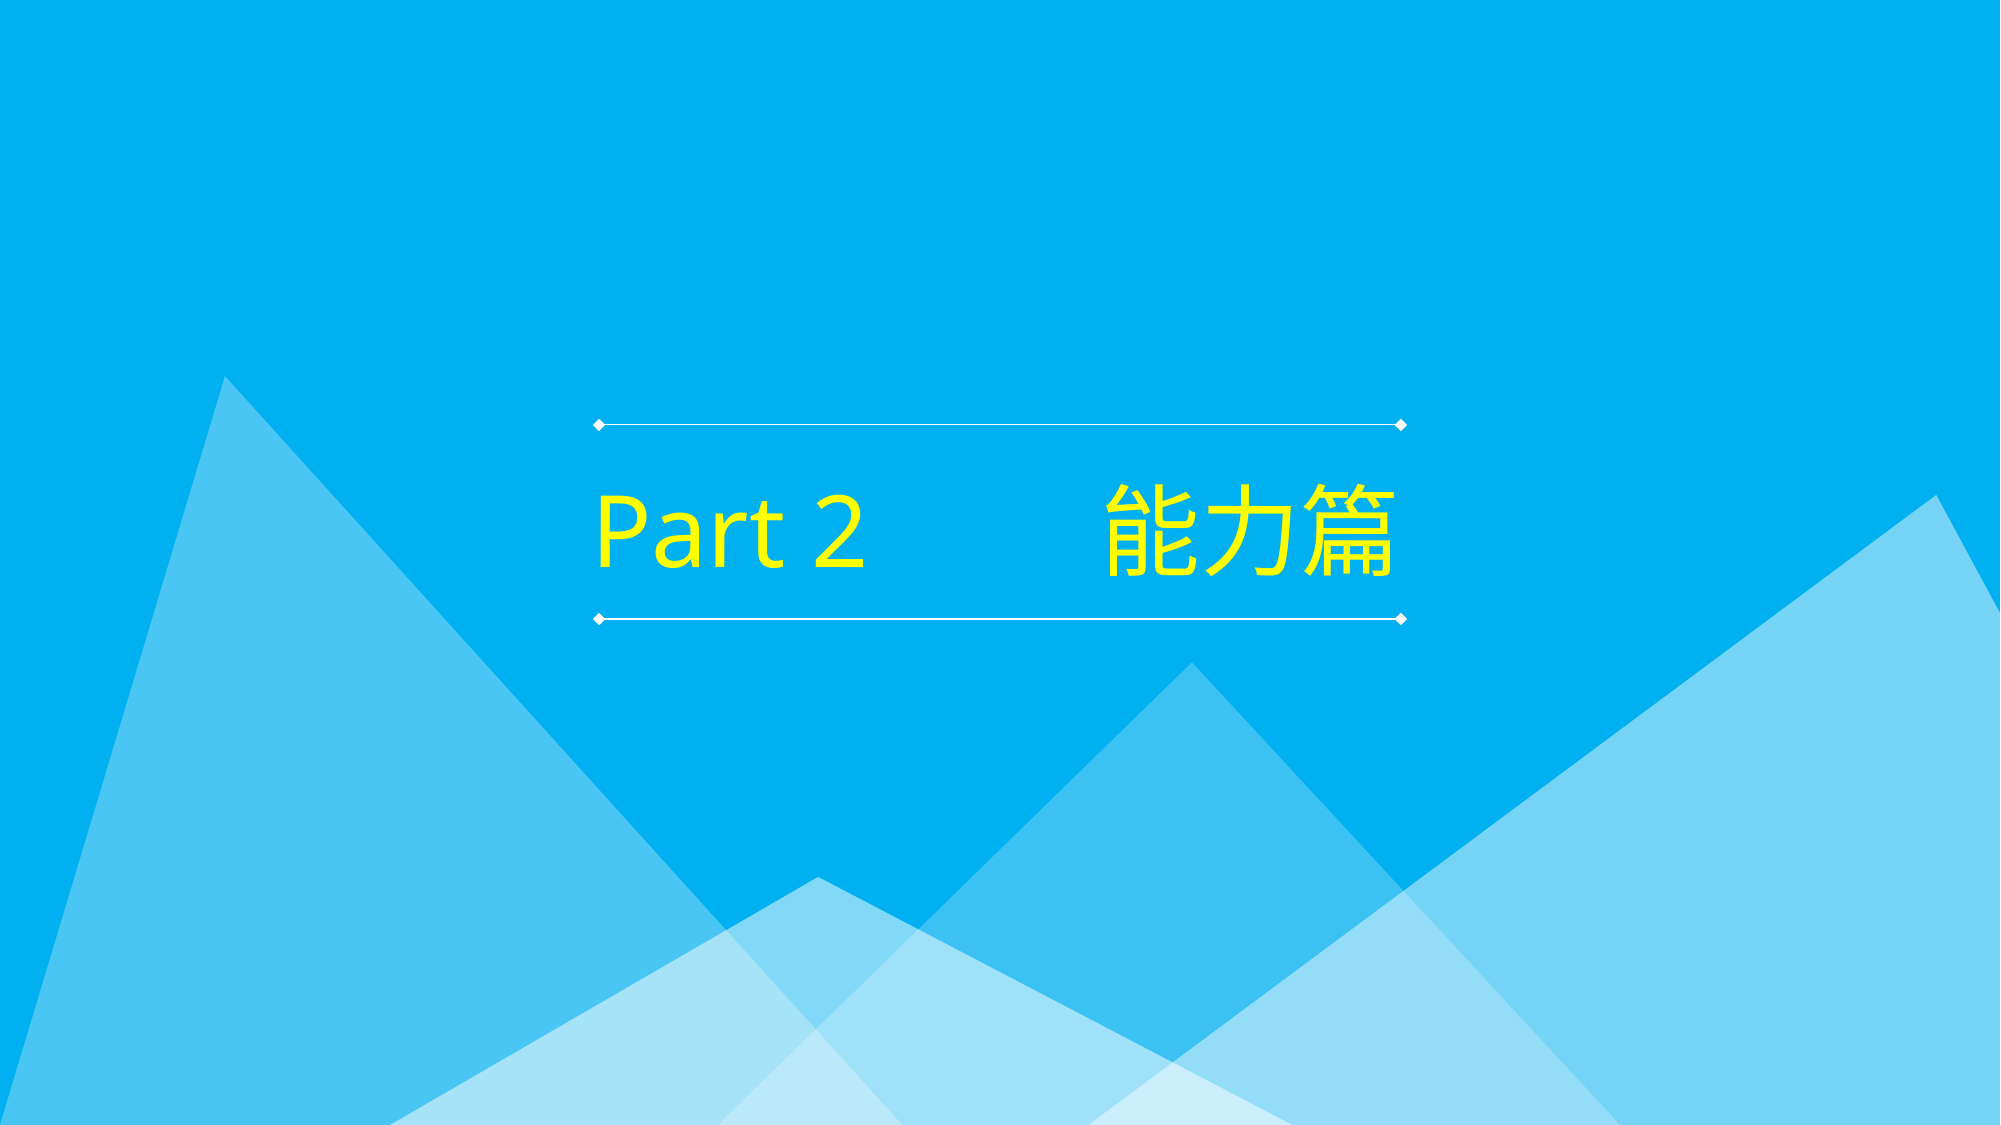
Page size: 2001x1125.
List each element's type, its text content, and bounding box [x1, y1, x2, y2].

text_box [0, 374, 726, 1125]
text_box [1086, 493, 2000, 1125]
text_box [387, 875, 1172, 1125]
text_box [918, 660, 1404, 1060]
text_box Part 2 能力篇 [556, 460, 1436, 597]
